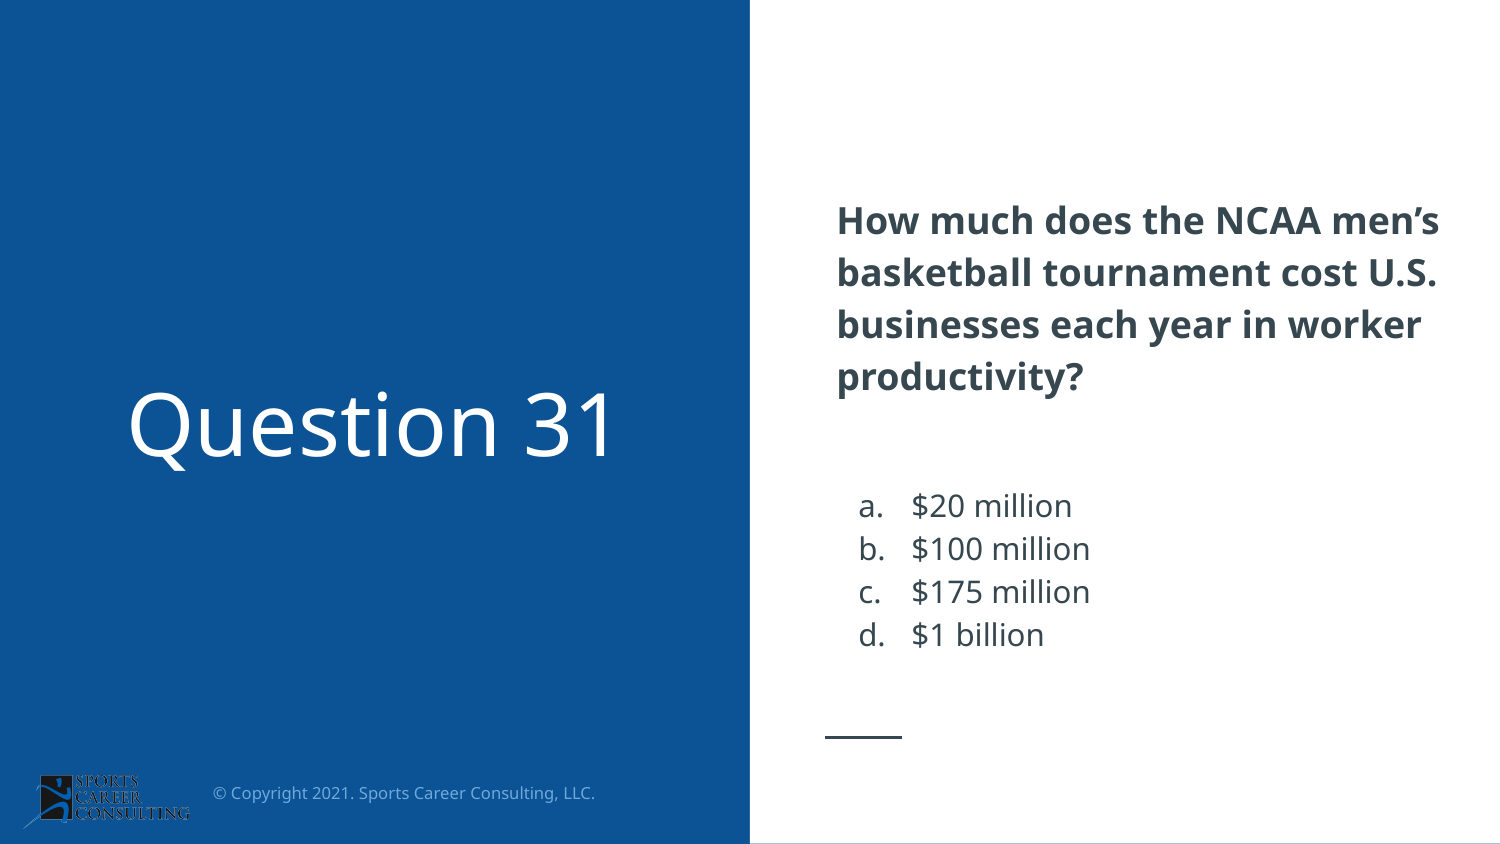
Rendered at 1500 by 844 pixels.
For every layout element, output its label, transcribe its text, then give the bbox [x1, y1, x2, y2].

list How much does the NCAA men’s basketball tournament cost U.S. businesses each year in worker productivity? $20 million $100 million $175 million $1 billion [821, 118, 1486, 725]
text_box © Copyright 2021. Sports Career Consulting, LLC. [197, 767, 750, 838]
title Question 31 [43, 298, 708, 546]
picture [22, 774, 190, 829]
